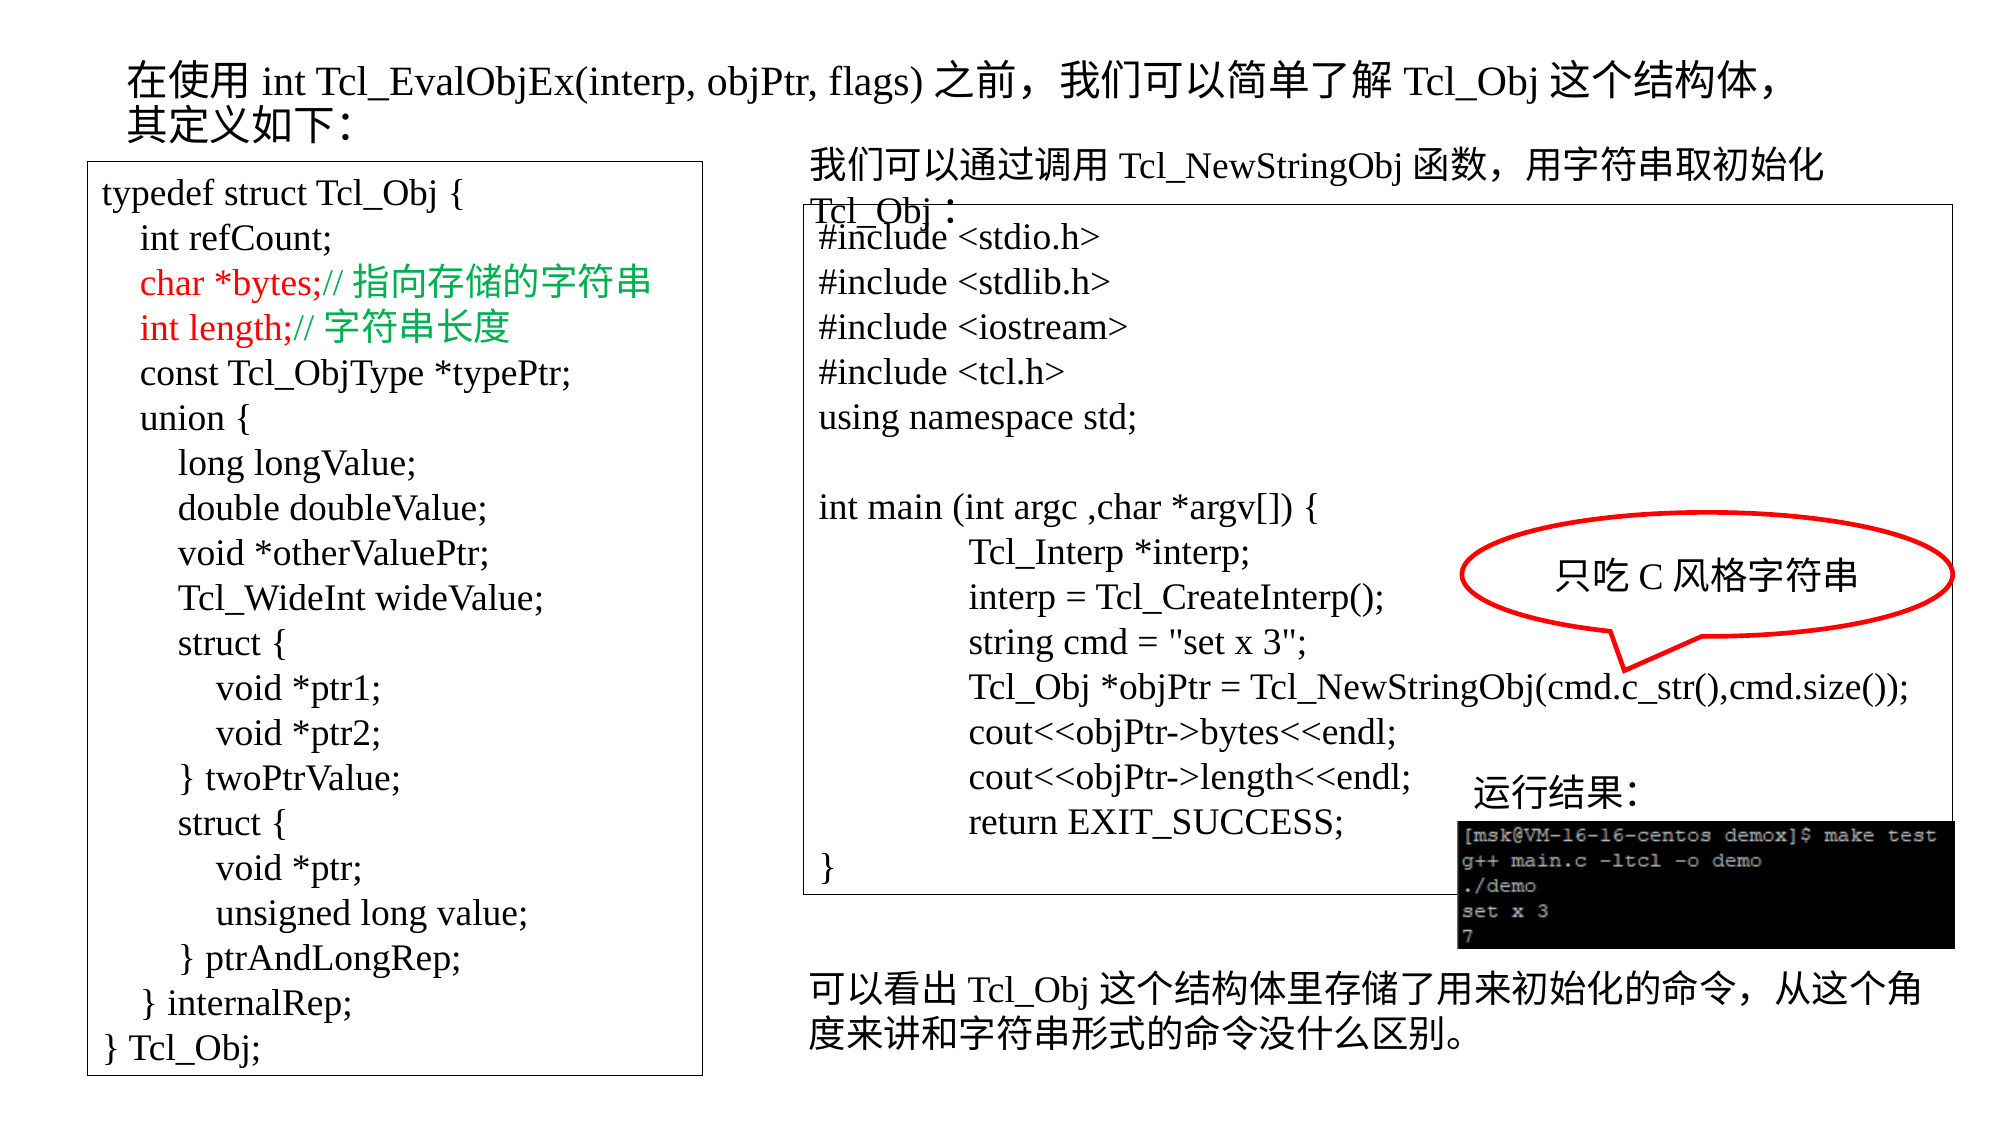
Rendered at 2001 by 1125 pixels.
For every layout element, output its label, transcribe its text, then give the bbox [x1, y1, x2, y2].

title 在使用int Tcl_EvalObjEx(interp, objPtr, flags)之前，我们可以简单了解Tcl_Obj这个结构体，其定义如下： [111, 36, 1837, 172]
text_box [1457, 761, 1955, 949]
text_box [803, 204, 1953, 947]
text_box typedef struct Tcl_Obj { int refCount; char *bytes;//指向存储的字符串 int length;//字符串长度 const Tcl_ObjType *typePtr; union { long longValue; double doubleValue; void *otherValuePtr; Tcl_WideInt wideValue; struct { void *ptr1; void *ptr2; } twoPtrValue; struct { void *ptr; unsigned long value; } ptrAndLongRep; } internalRep; } Tcl_Obj; [87, 161, 703, 1076]
text_box 我们可以通过调用Tcl_NewStringObj函数，用字符串取初始化Tcl_Obj： [795, 133, 1962, 238]
text_box 可以看出Tcl_Obj这个结构体里存储了用来初始化的命令，从这个角度来讲和字符串形式的命令没什么区别。 [793, 957, 1963, 1062]
